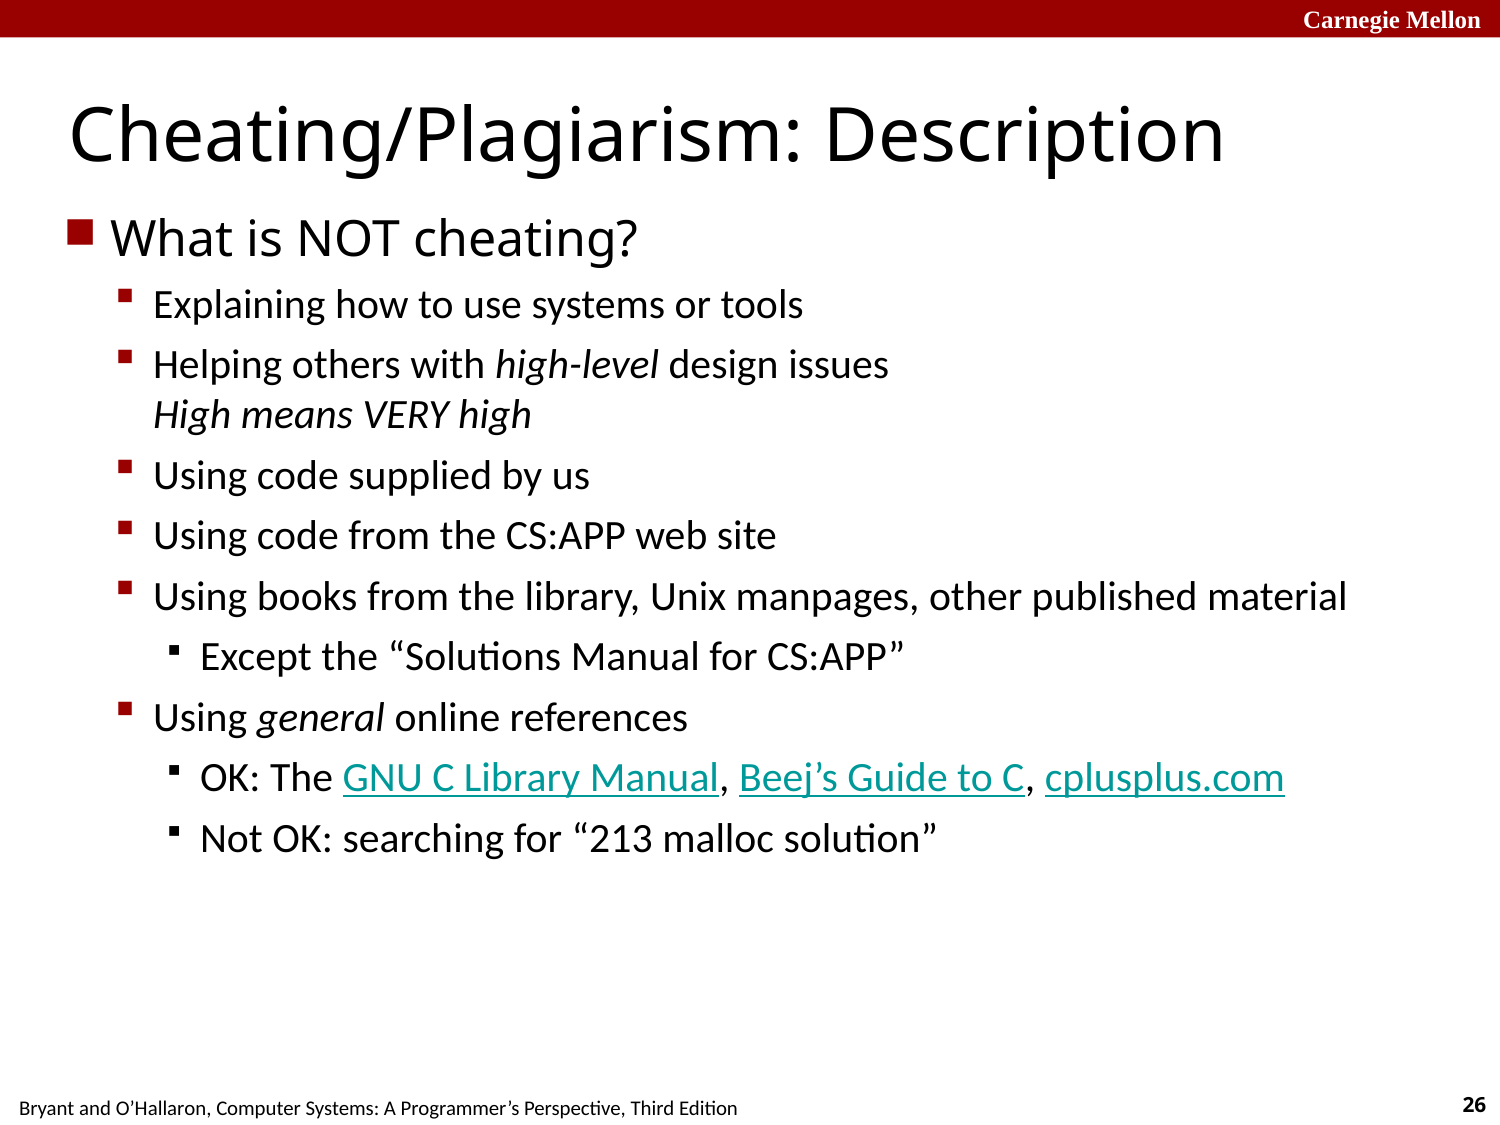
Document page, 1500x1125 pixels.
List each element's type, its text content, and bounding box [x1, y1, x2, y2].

list What is NOT cheating? Explaining how to use systems or tools Helping others with high-level design issues High means VERY high Using code supplied by us Using code from the CS:APP web site Using books from the library, Unix manpages, other published material Except the “Solutions Manual for CS:APP” Using general online references OK: The GNU C Library Manual, Beej’s Guide to C, cplusplus.com Not OK: searching for “213 malloc solution” [62, 199, 1438, 1088]
title Cheating/Plagiarism: Description [62, 41, 1438, 199]
